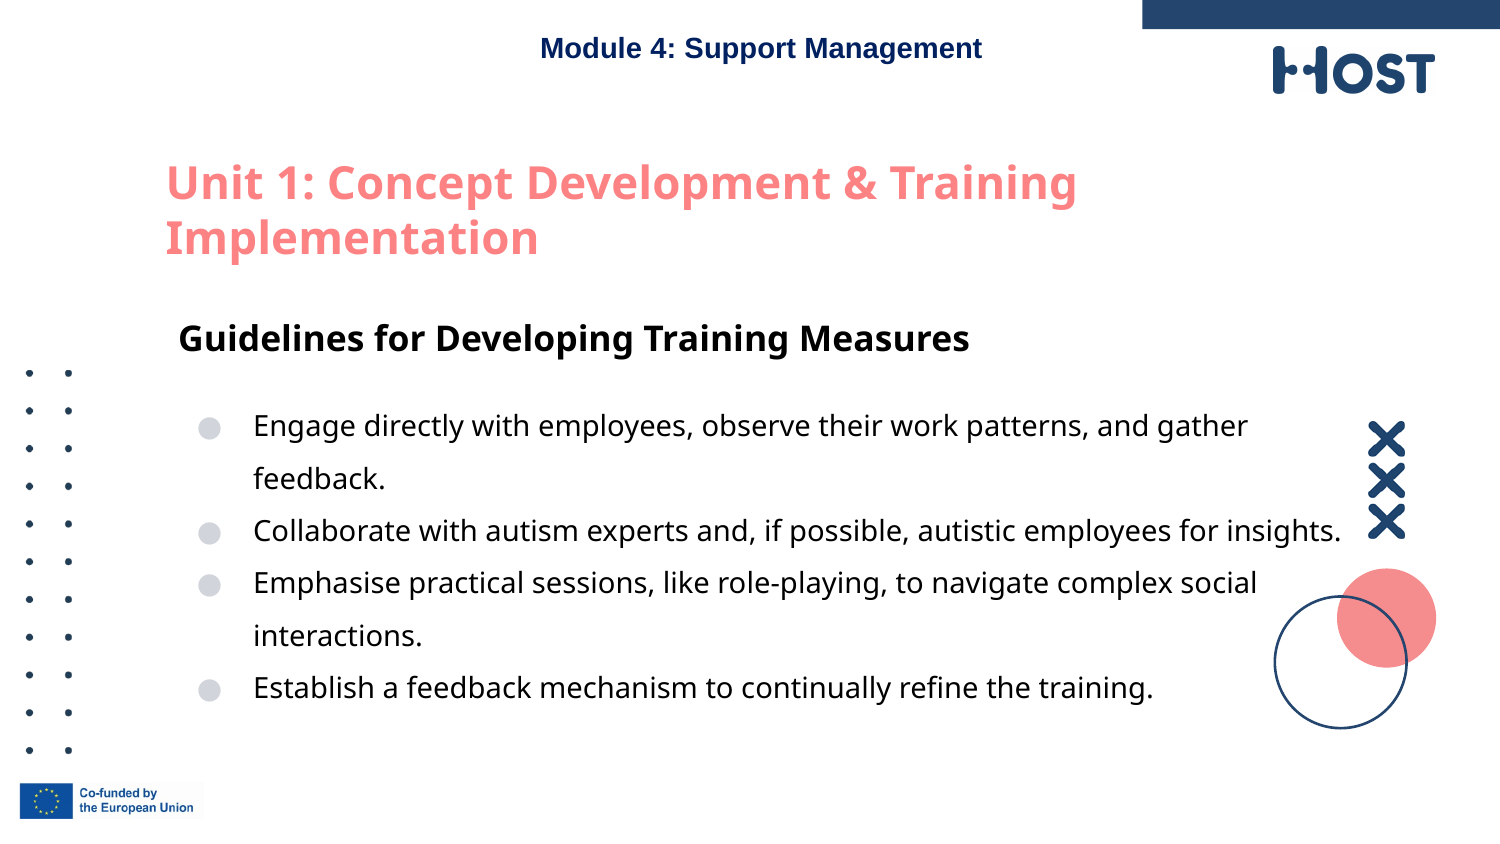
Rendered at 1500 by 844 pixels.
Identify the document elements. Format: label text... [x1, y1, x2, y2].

list Guidelines for Developing Training Measures Engage directly with employees, observe their work patterns, and gather feedback. Collaborate with autism experts and, if possible, autistic employees for insights. Emphasise practical sessions, like role-playing, to navigate complex social interactions. Establish a feedback mechanism to continually refine the training. [163, 223, 1364, 844]
picture [0, 370, 204, 820]
text_box Module 4: Support Management [525, 10, 1054, 68]
picture [1273, 46, 1435, 94]
picture [1368, 421, 1405, 539]
title Unit 1: Concept Development & Training Implementation [150, 139, 1237, 253]
